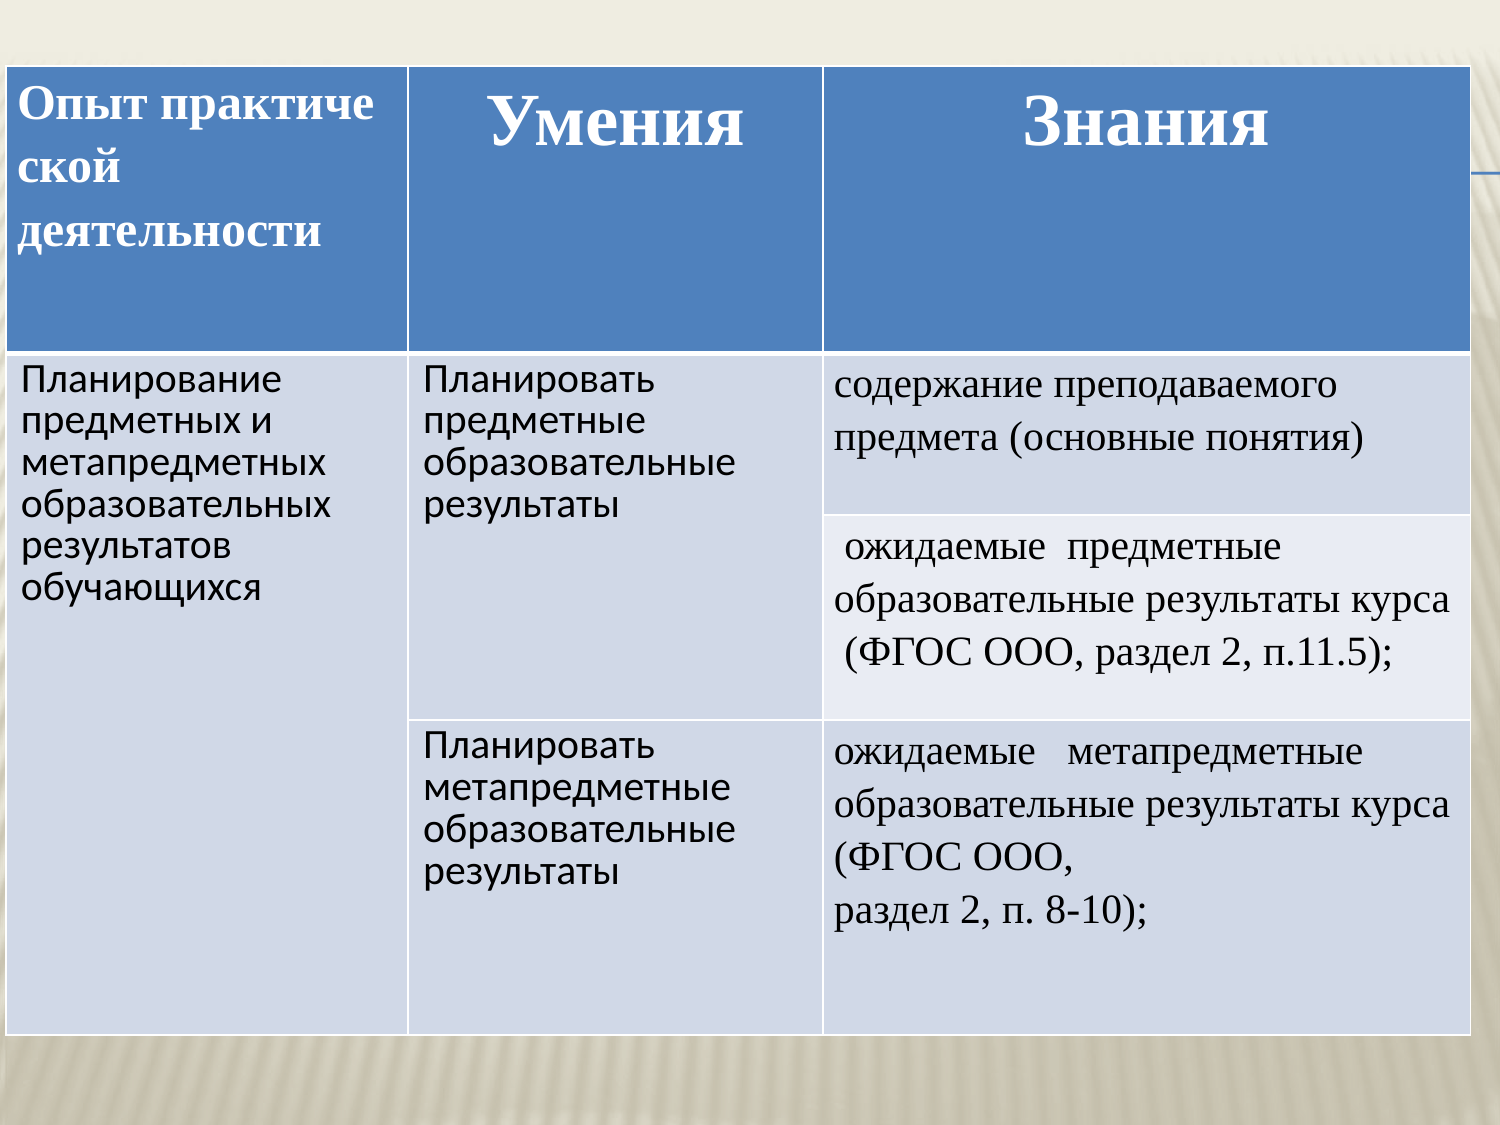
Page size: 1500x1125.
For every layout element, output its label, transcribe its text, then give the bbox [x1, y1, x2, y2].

table_cell Планирование предметных и метапредметных образовательных результатов обучающихся [7, 356, 407, 1034]
table_header Опыт практиче ской деятельности [7, 67, 407, 351]
table_header Знания [824, 67, 1470, 351]
table_cell Планировать предметные образовательные результаты [409, 356, 822, 719]
table_header Умения [409, 67, 822, 351]
table_cell ожидаемые метапредметные образовательные результаты курса (ФГОС ООО, раздел 2, п. 8-10); [824, 721, 1470, 1034]
table_cell Планировать метапредметные образовательные результаты [409, 721, 822, 1034]
table_cell ожидаемые предметные образовательные результаты курса (ФГОС ООО, раздел 2, п.11.5); [824, 516, 1470, 719]
table_cell содержание преподаваемого предмета (основные понятия) [824, 356, 1470, 514]
